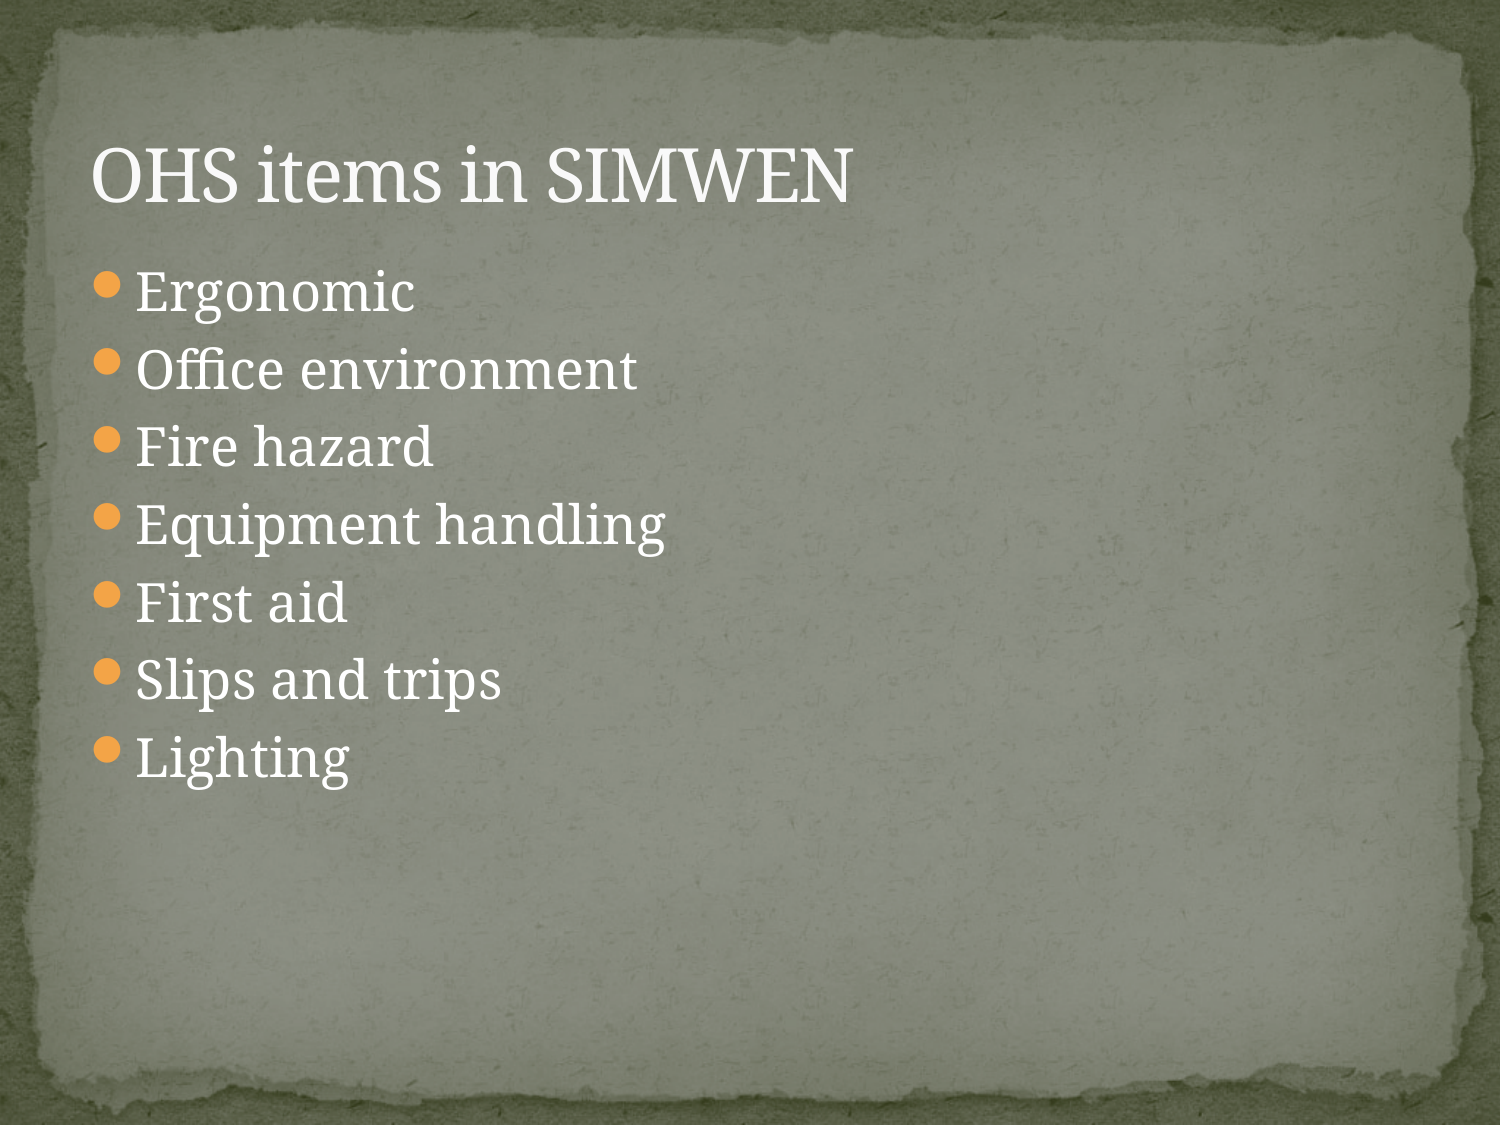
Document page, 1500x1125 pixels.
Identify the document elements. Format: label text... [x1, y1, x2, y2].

list Ergonomic Office environment Fire hazard Equipment handling First aid Slips and trips Lighting [75, 249, 1425, 1000]
title OHS items in SIMWEN [74, 24, 1425, 225]
